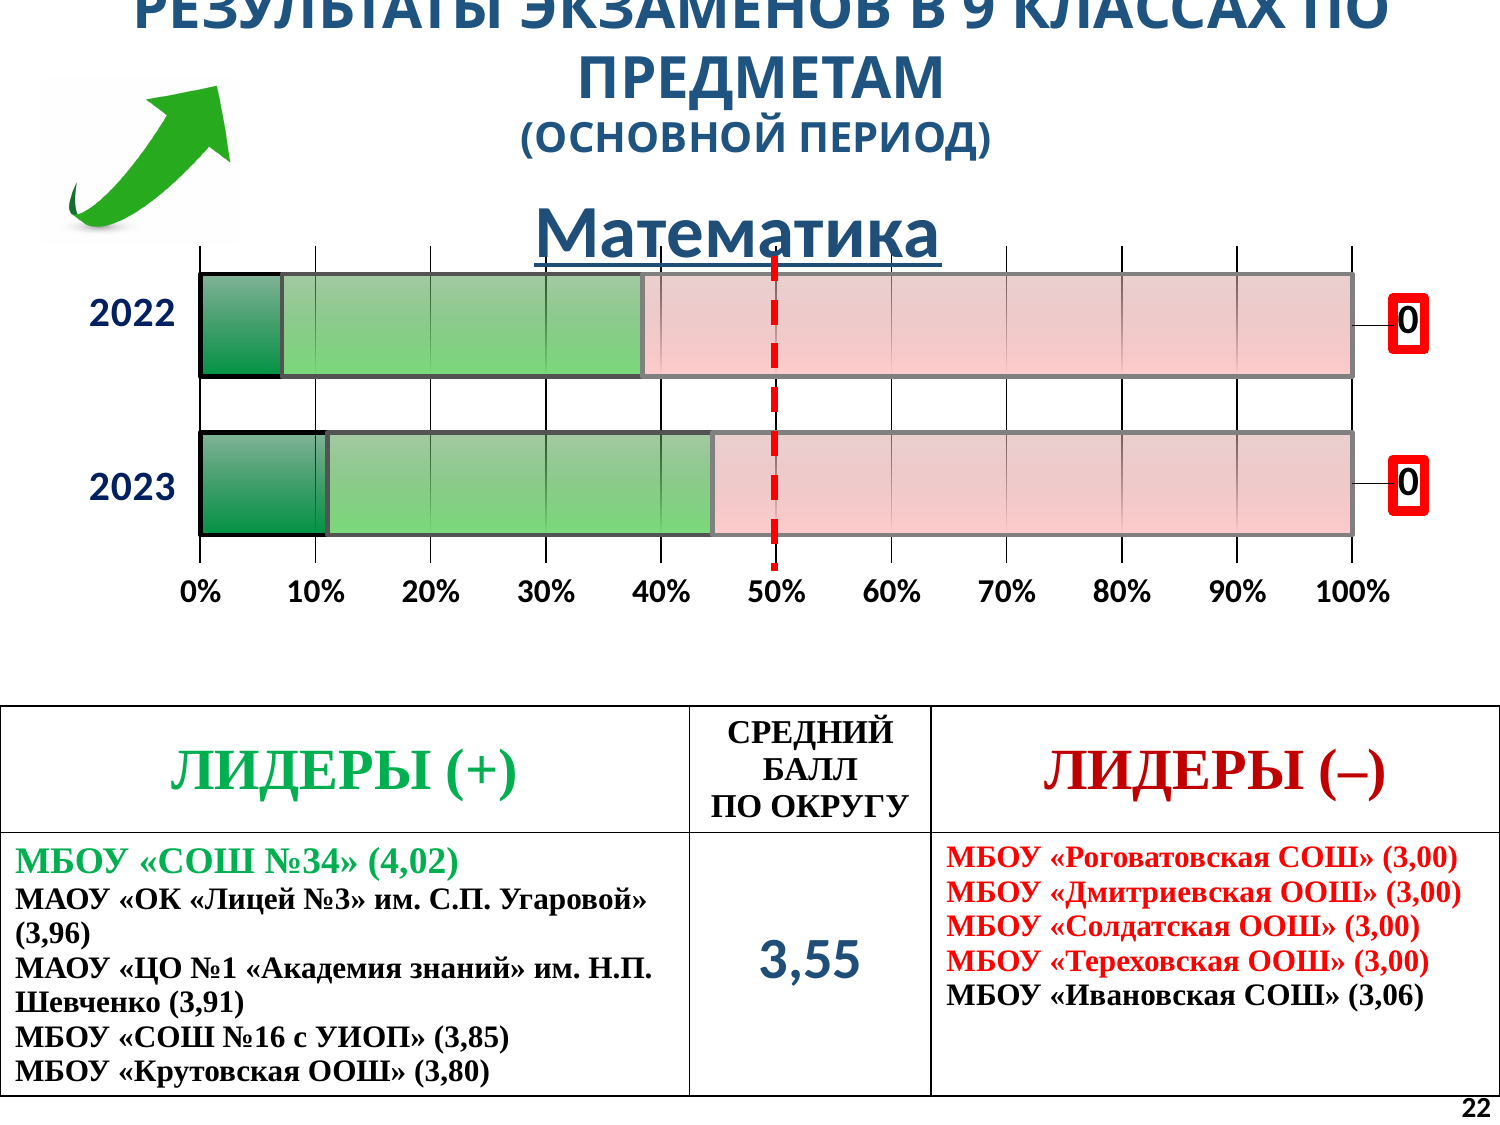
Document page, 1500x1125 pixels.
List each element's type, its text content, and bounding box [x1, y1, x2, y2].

table_cell МБОУ «Роговатовская СОШ» (3,00) МБОУ «Дмитриевская ООШ» (3,00) МБОУ «Солдатская ООШ» (3,00) МБОУ «Тереховская ООШ» (3,00) МБОУ «Ивановская СОШ» (3,06) [932, 833, 1499, 1095]
chart [4, 160, 1472, 689]
text_box РЕЗУЛЬТАТЫ ЭКЗАМЕНОВ В 9 КЛАССАХ ПО ПРЕДМЕТАМ (ОСНОВНОЙ ПЕРИОД) [23, 14, 1500, 116]
table_header ЛИДЕРЫ (–) [932, 707, 1499, 832]
table_header СРЕДНИЙ БАЛЛ ПО ОКРУГУ [690, 707, 930, 832]
text_box 22 [1446, 1097, 1500, 1125]
picture [41, 78, 239, 245]
table_cell 3,55 [690, 833, 930, 1095]
table_cell МБОУ «СОШ №34» (4,02) МАОУ «ОК «Лицей №3» им. С.П. Угаровой» (3,96) МАОУ «ЦО №1 «Академия знаний» им. Н.П. Шевченко (3,91) МБОУ «СОШ №16 с УИОП» (3,85) МБОУ «Крутовская ООШ» (3,80) [1, 833, 689, 1095]
table_header ЛИДЕРЫ (+) [1, 707, 689, 832]
